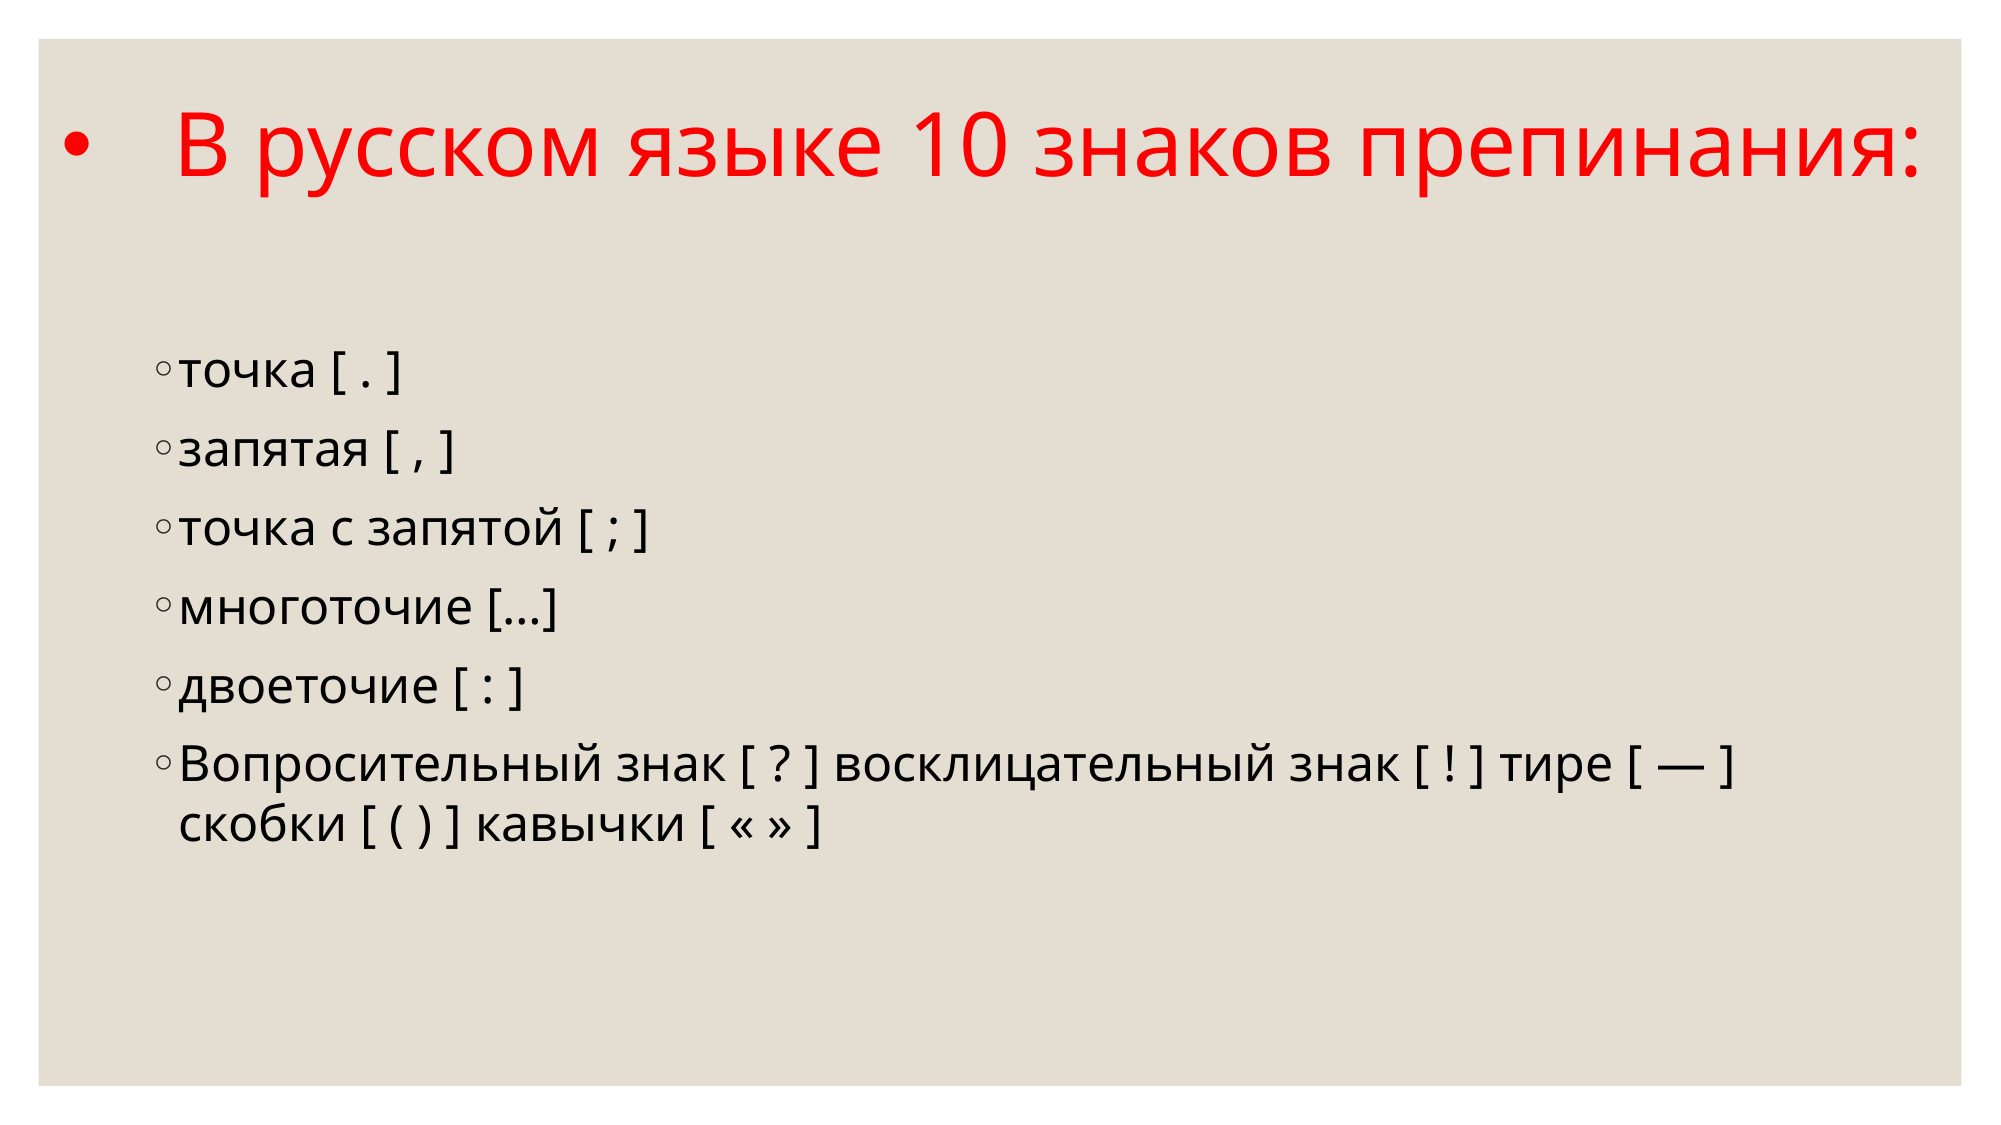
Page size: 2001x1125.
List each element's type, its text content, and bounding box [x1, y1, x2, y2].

title В русском языке 10 знаков препинания: [46, 46, 1956, 250]
list точка [ . ] запятая [ , ] точка с запятой [ ; ] многоточие […] двоеточие [ : ] Вопросительный знак [ ? ] восклицательный знак [ ! ] тире [ — ] скобки [ ( ) ] кавычки [ « » ] [133, 330, 1876, 1035]
